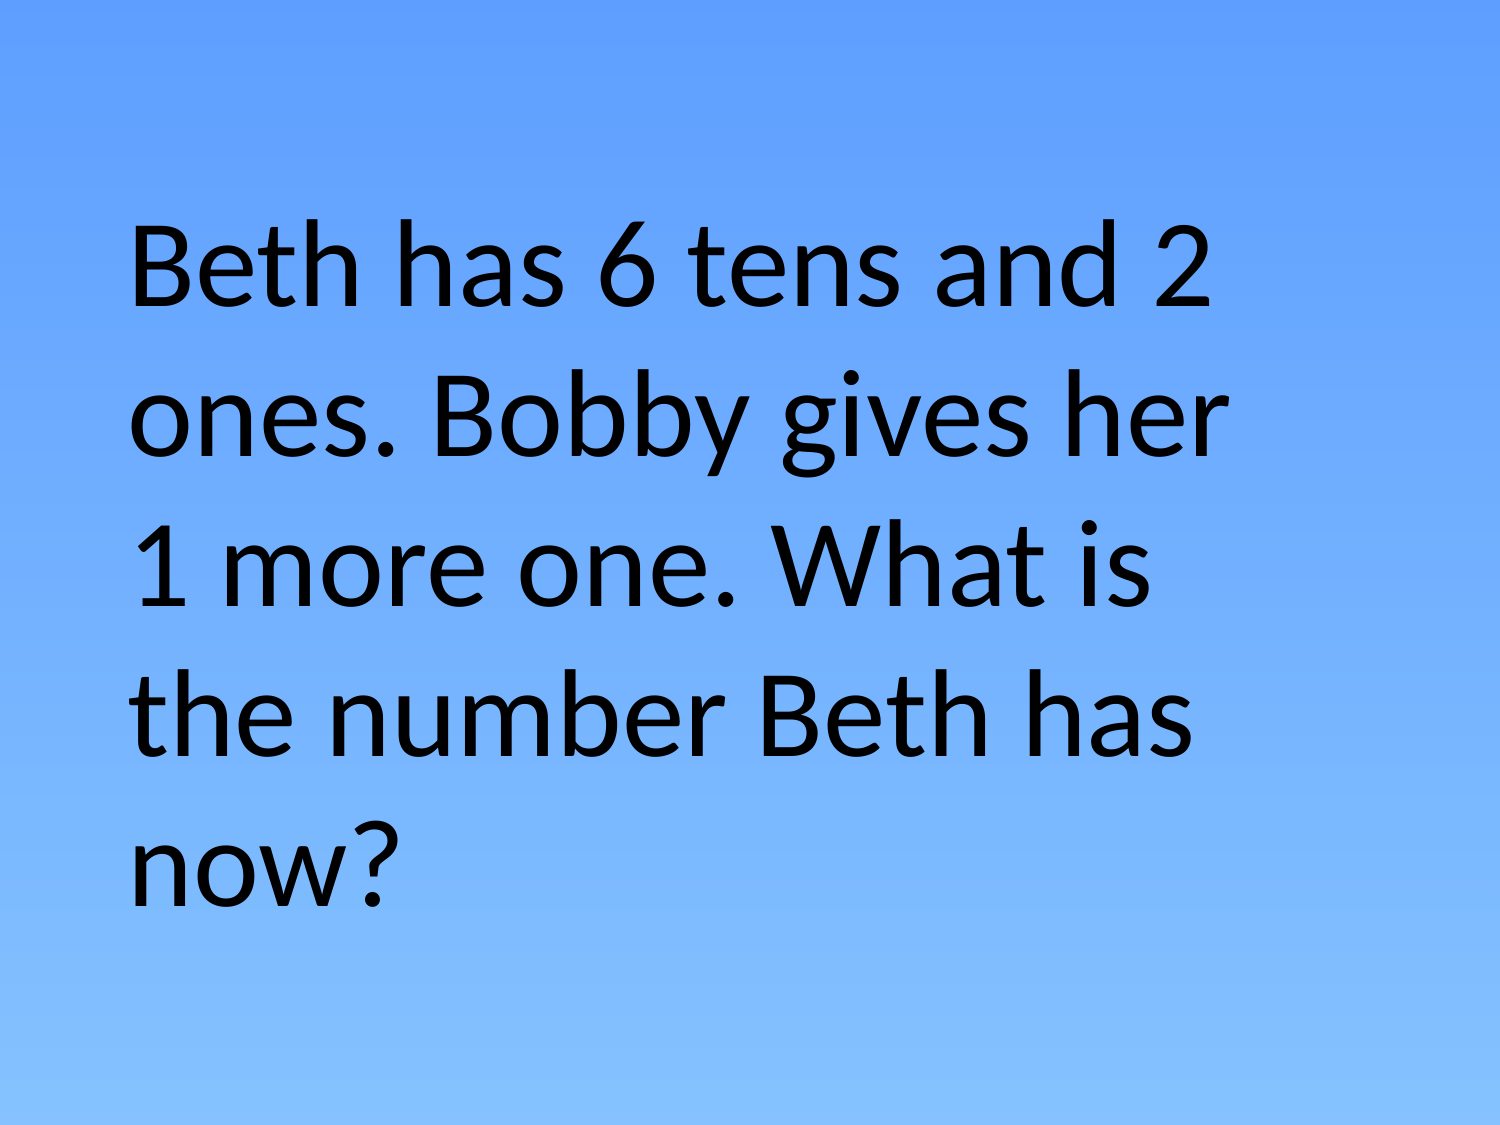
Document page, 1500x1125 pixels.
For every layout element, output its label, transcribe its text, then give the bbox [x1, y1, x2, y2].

title Beth has 6 tens and 2 ones. Bobby gives her 1 more one. What is the number Beth has now? [112, 137, 1313, 975]
